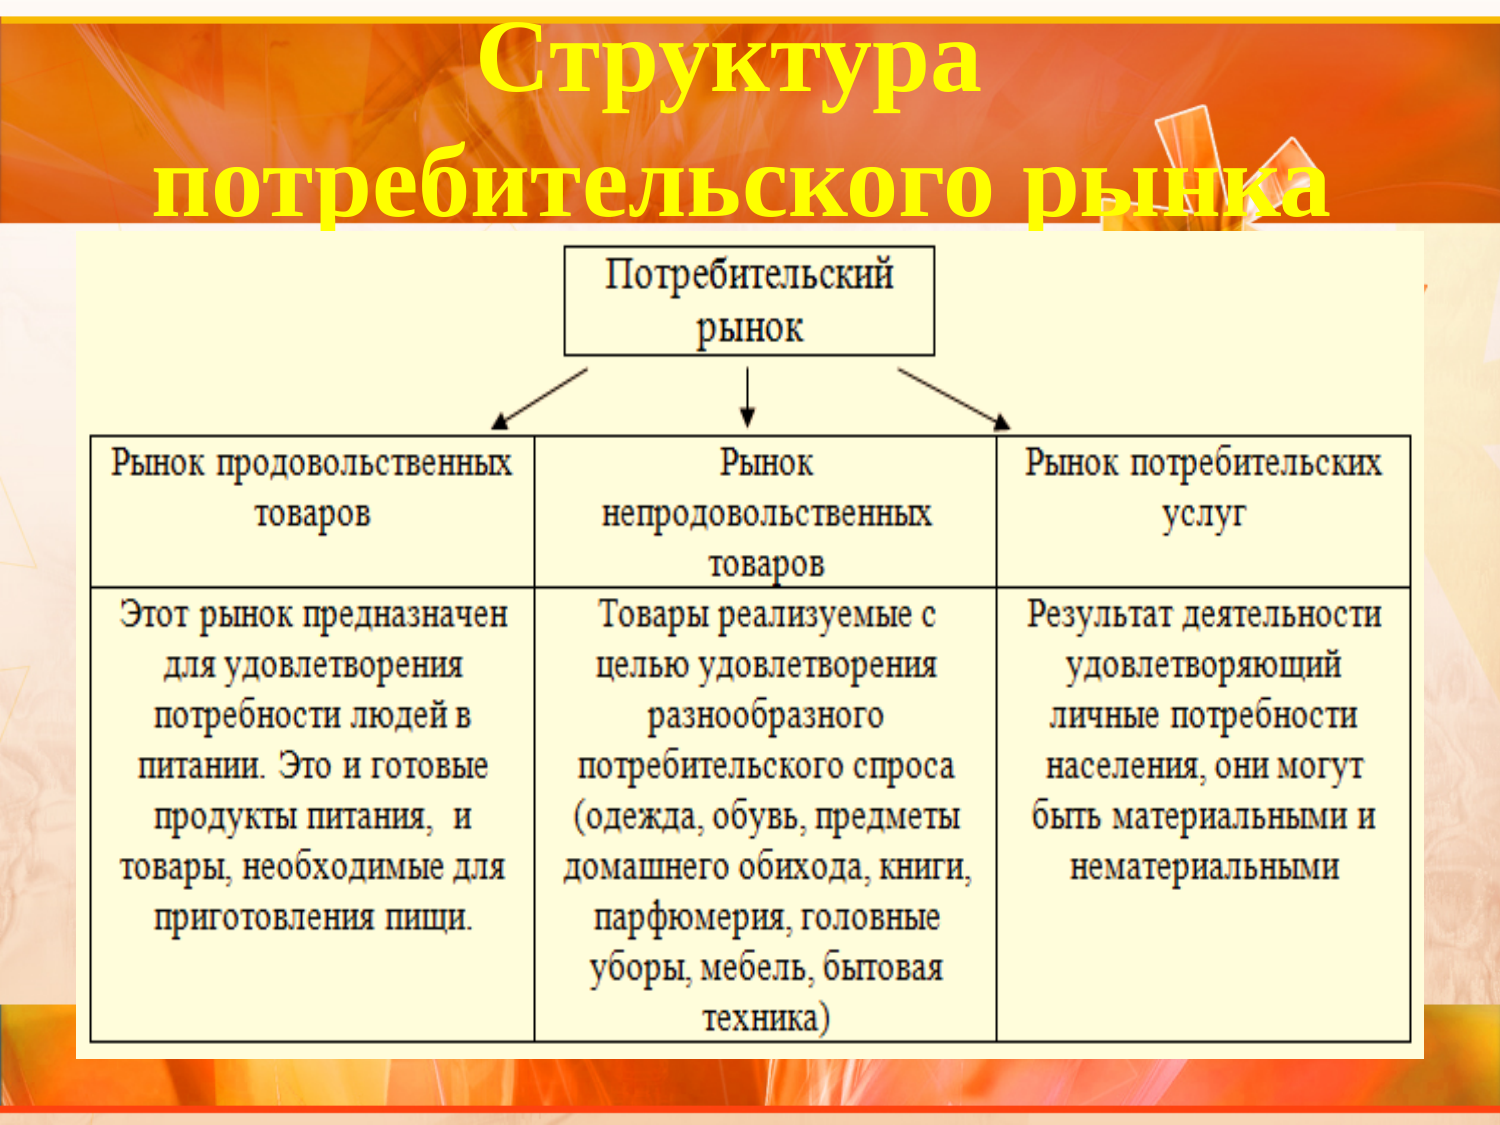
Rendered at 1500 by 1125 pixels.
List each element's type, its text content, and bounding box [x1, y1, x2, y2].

title Структура потребительского рынка [1, 19, 1484, 207]
text_box 4 [1341, 1034, 1500, 1107]
picture [0, 0, 1500, 1125]
